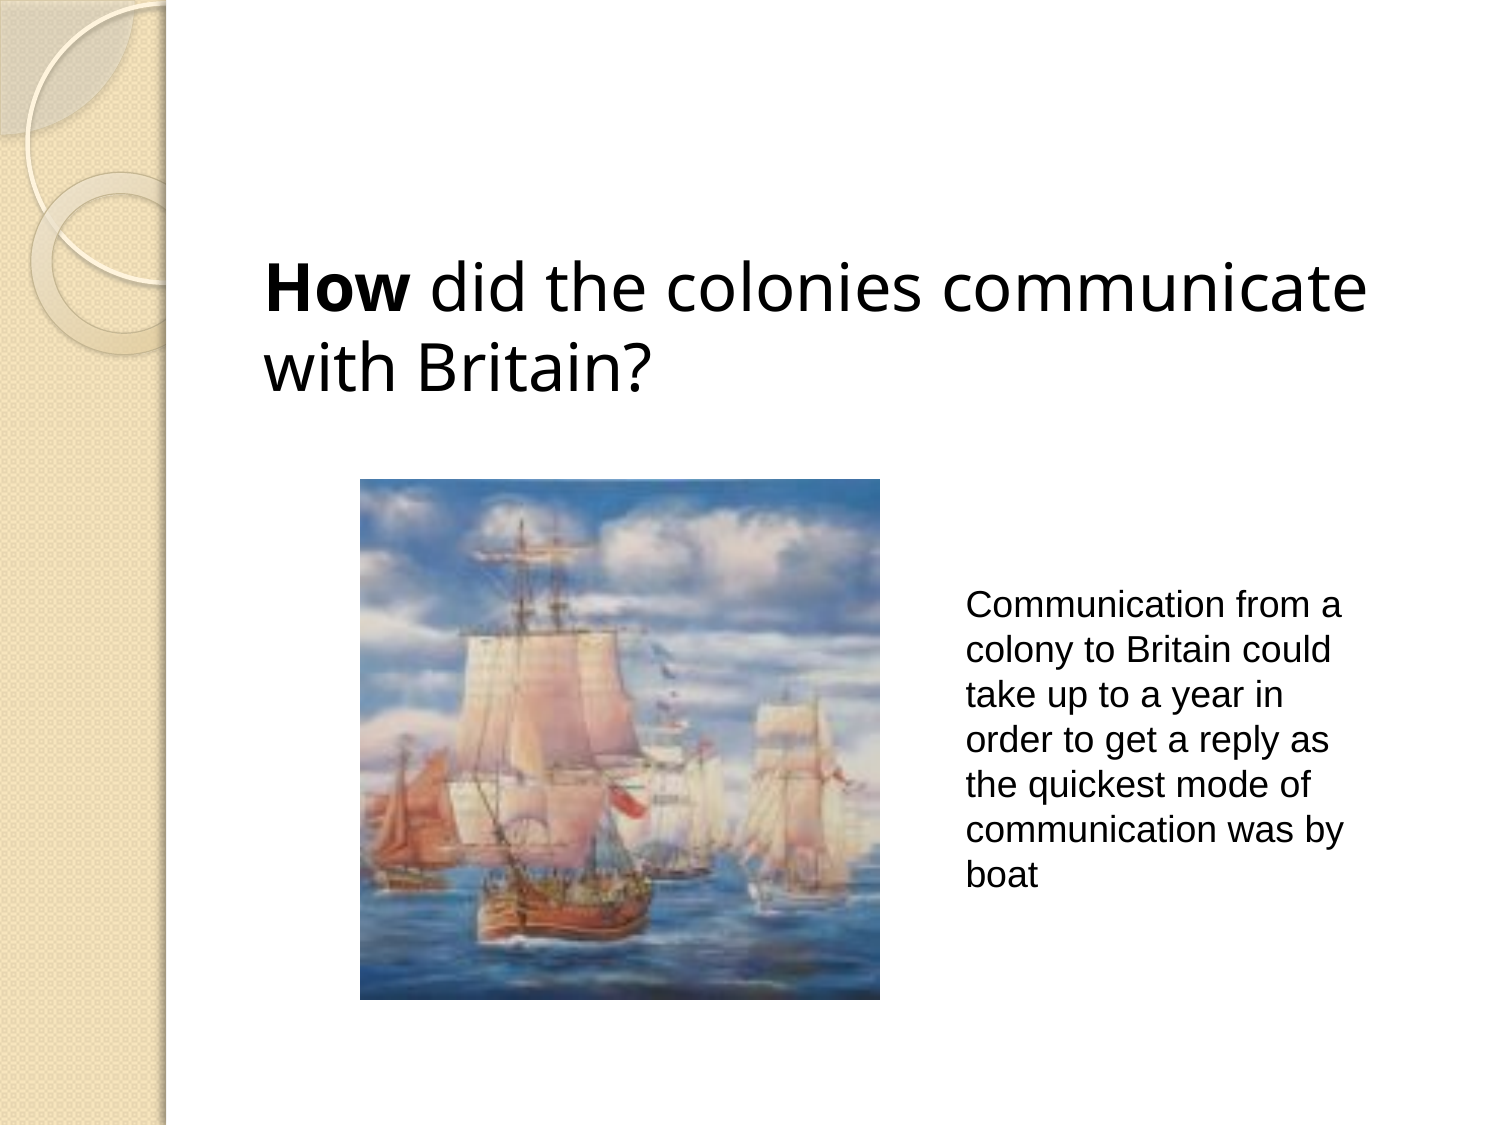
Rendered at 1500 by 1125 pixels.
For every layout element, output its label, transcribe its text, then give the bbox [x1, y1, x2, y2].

picture [359, 479, 881, 1000]
text_box Communication from a colony to Britain could take up to a year in order to get a reply as the quickest mode of communication was by boat [950, 573, 1376, 903]
list How did the colonies communicate with Britain? [235, 237, 1466, 1026]
